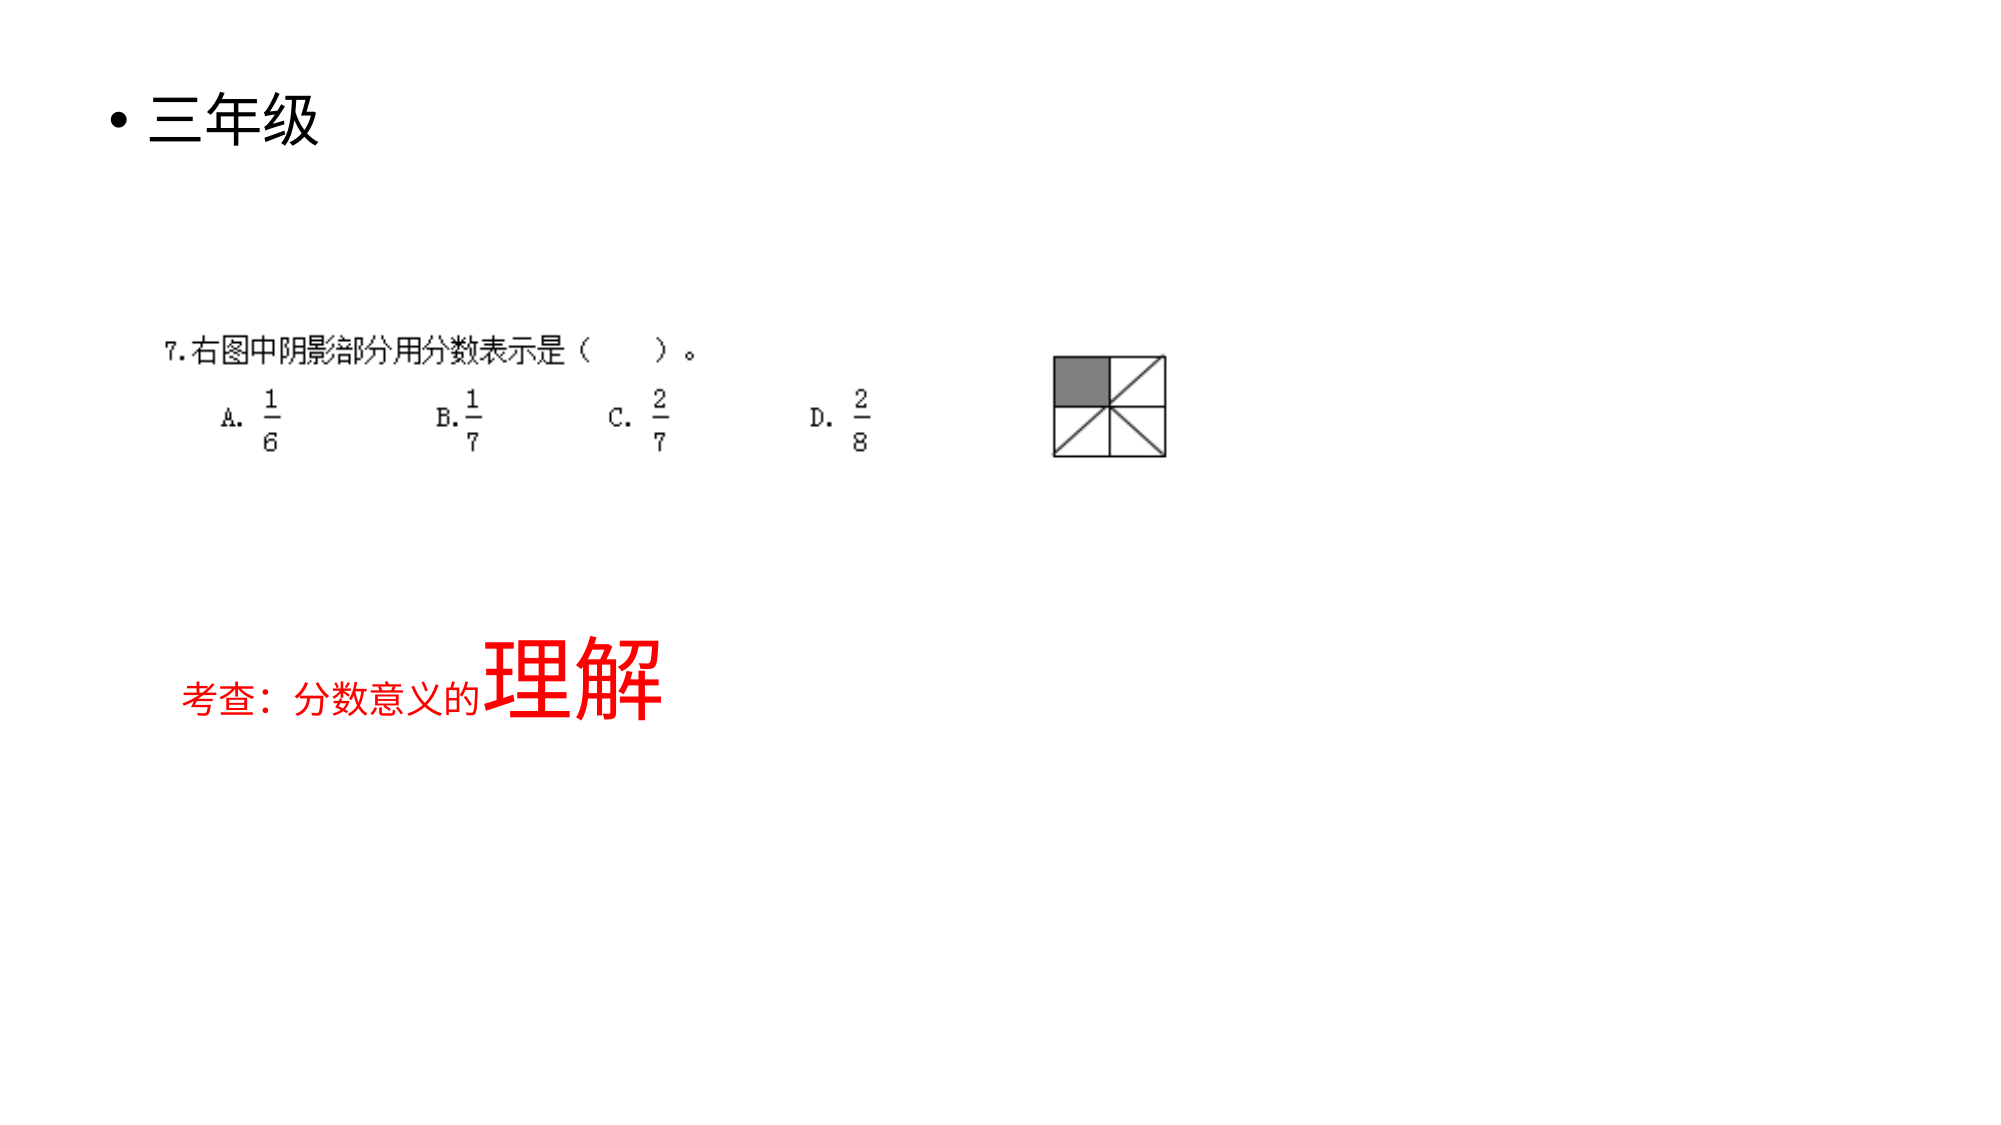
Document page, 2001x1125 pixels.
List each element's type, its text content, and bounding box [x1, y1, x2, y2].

list 三年级 [93, 83, 378, 193]
text_box 考查：分数意义的理解 [166, 614, 680, 789]
picture [123, 313, 1212, 487]
